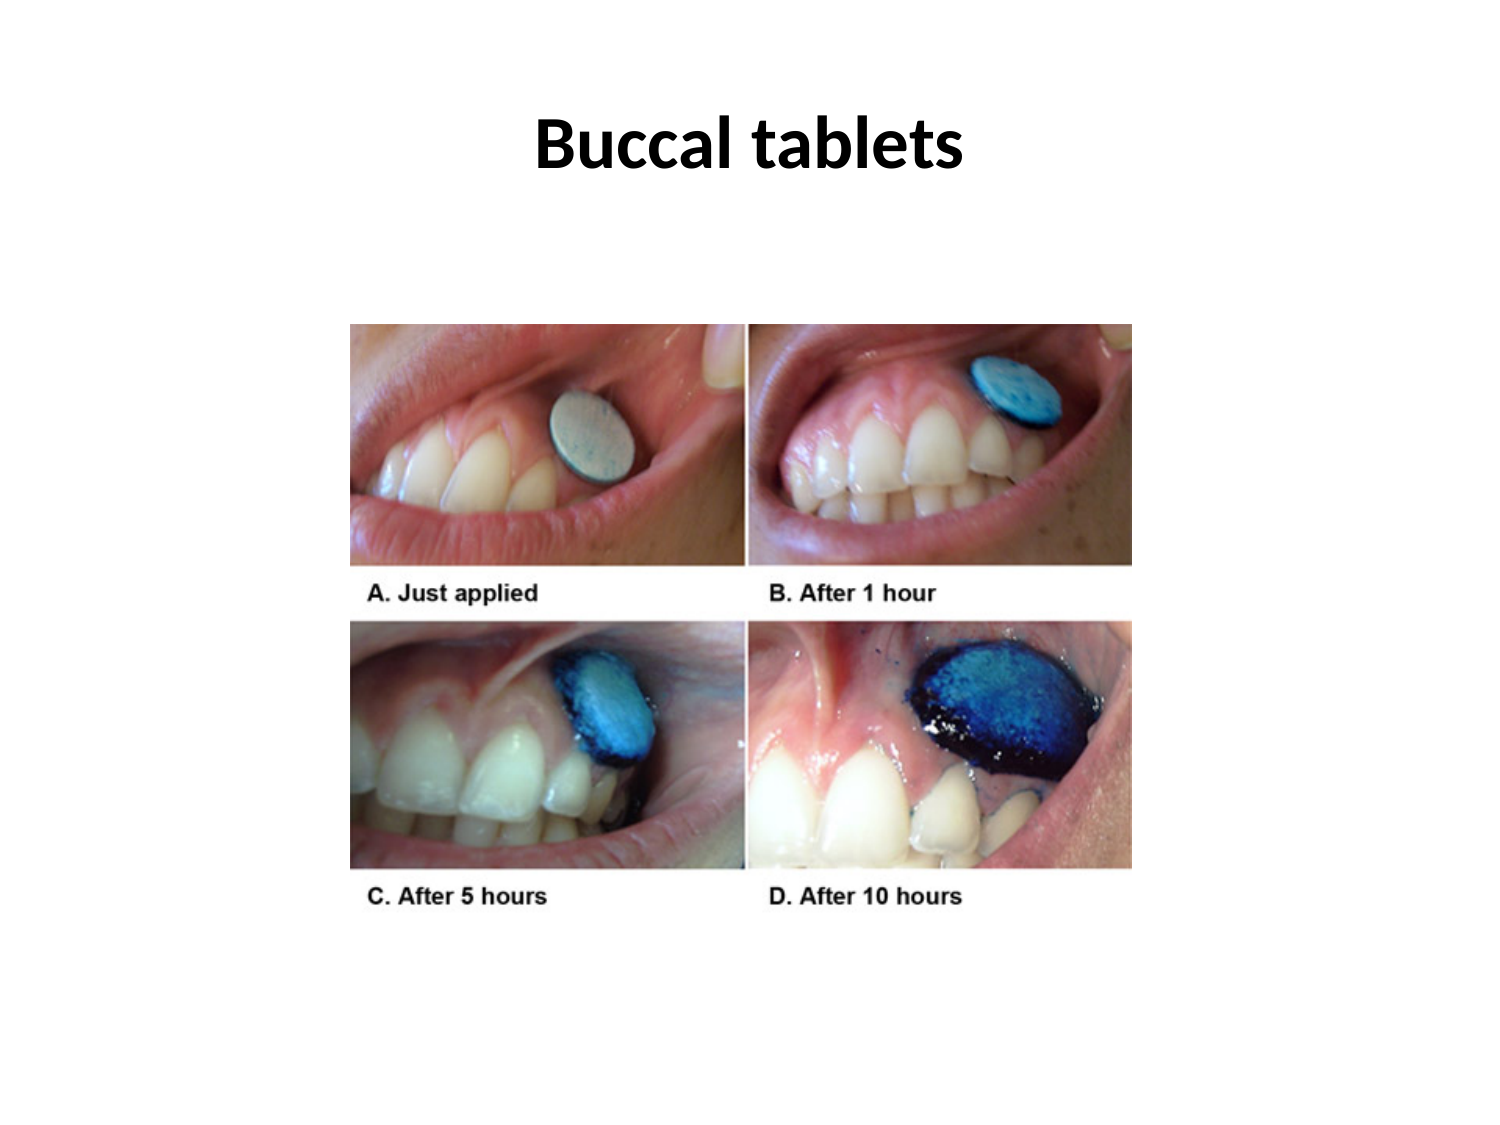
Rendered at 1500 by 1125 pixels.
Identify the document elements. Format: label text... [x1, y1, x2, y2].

title Buccal tablets [75, 45, 1425, 233]
picture [349, 324, 1132, 923]
